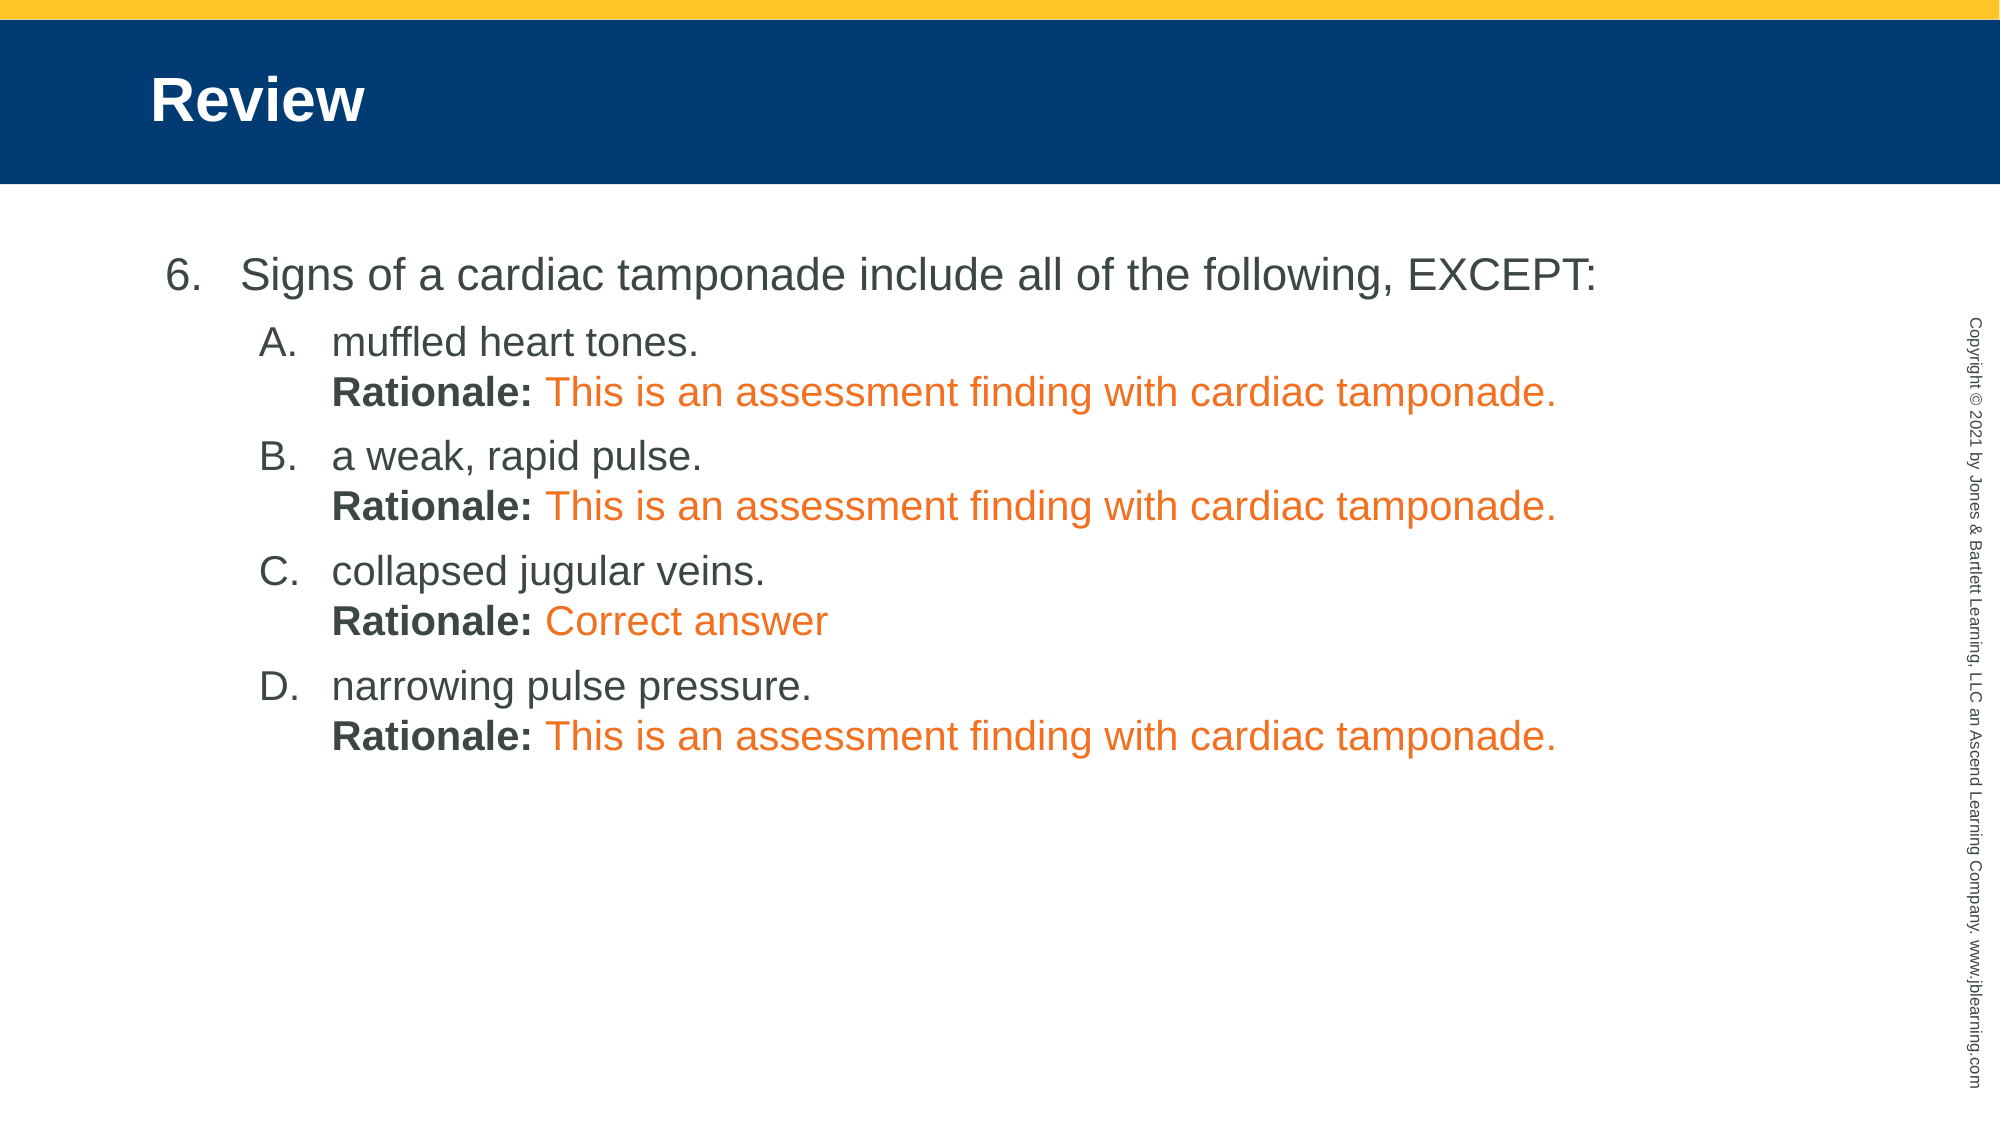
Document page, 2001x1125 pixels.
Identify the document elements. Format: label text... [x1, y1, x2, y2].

title Review [0, 19, 2000, 185]
list Signs of a cardiac tamponade include all of the following, EXCEPT: muffled heart tones. Rationale: This is an assessment finding with cardiac tamponade. a weak, rapid pulse. Rationale: This is an assessment finding with cardiac tamponade. collapsed jugular veins. Rationale: Correct answer narrowing pulse pressure. Rationale: This is an assessment finding with cardiac tamponade. [150, 237, 1850, 1025]
